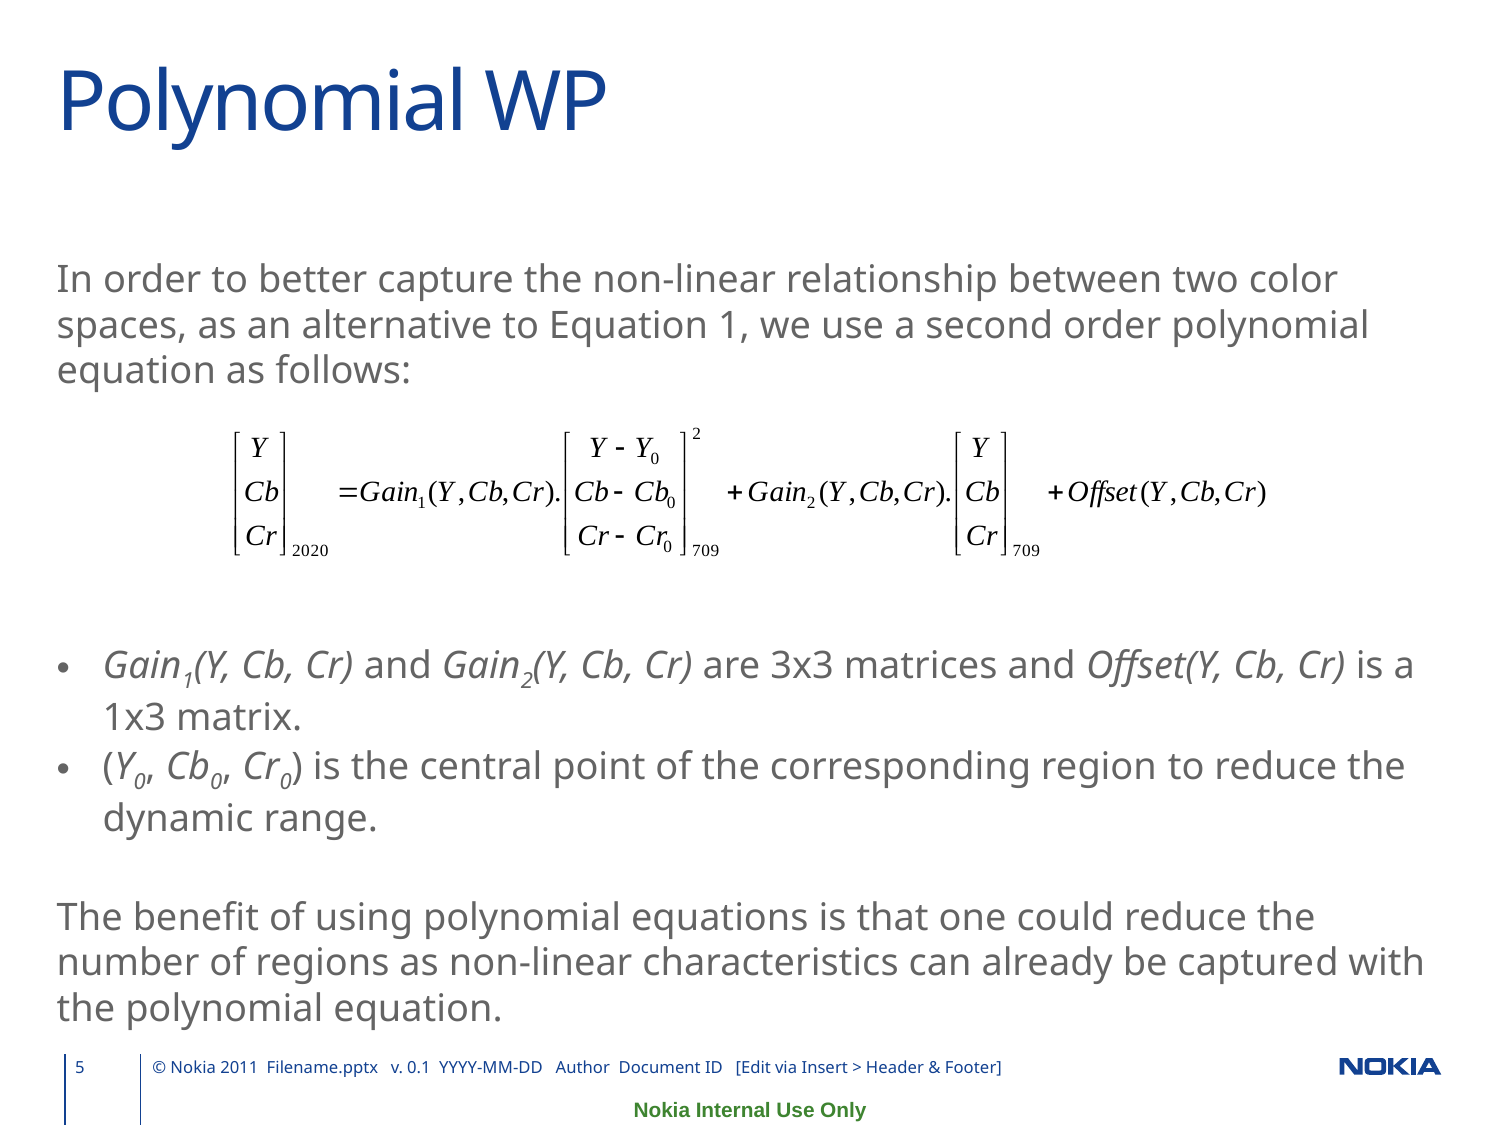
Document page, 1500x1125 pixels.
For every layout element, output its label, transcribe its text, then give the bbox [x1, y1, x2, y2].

list In order to better capture the non-linear relationship between two color spaces, as an alternative to Equation 1, we use a second order polynomial equation as follows: Gain1(Y, Cb, Cr) and Gain2(Y, Cb, Cr) are 3x3 matrices and Offset(Y, Cb, Cr) is a 1x3 matrix. (Y0, Cb0, Cr0) is the central point of the corresponding region to reduce the dynamic range. The benefit of using polynomial equations is that one could reduce the number of regions as non-linear characteristics can already be captured with the polynomial equation. [56, 254, 1436, 1032]
title Polynomial WP [56, 47, 1433, 149]
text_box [227, 420, 1273, 563]
footer © Nokia 2011 Filename.pptx v. 0.1 YYYY-MM-DD Author Document ID [Edit via Insert > Header & Footer] [152, 1057, 1231, 1079]
slide_number 5 [75, 1057, 124, 1079]
